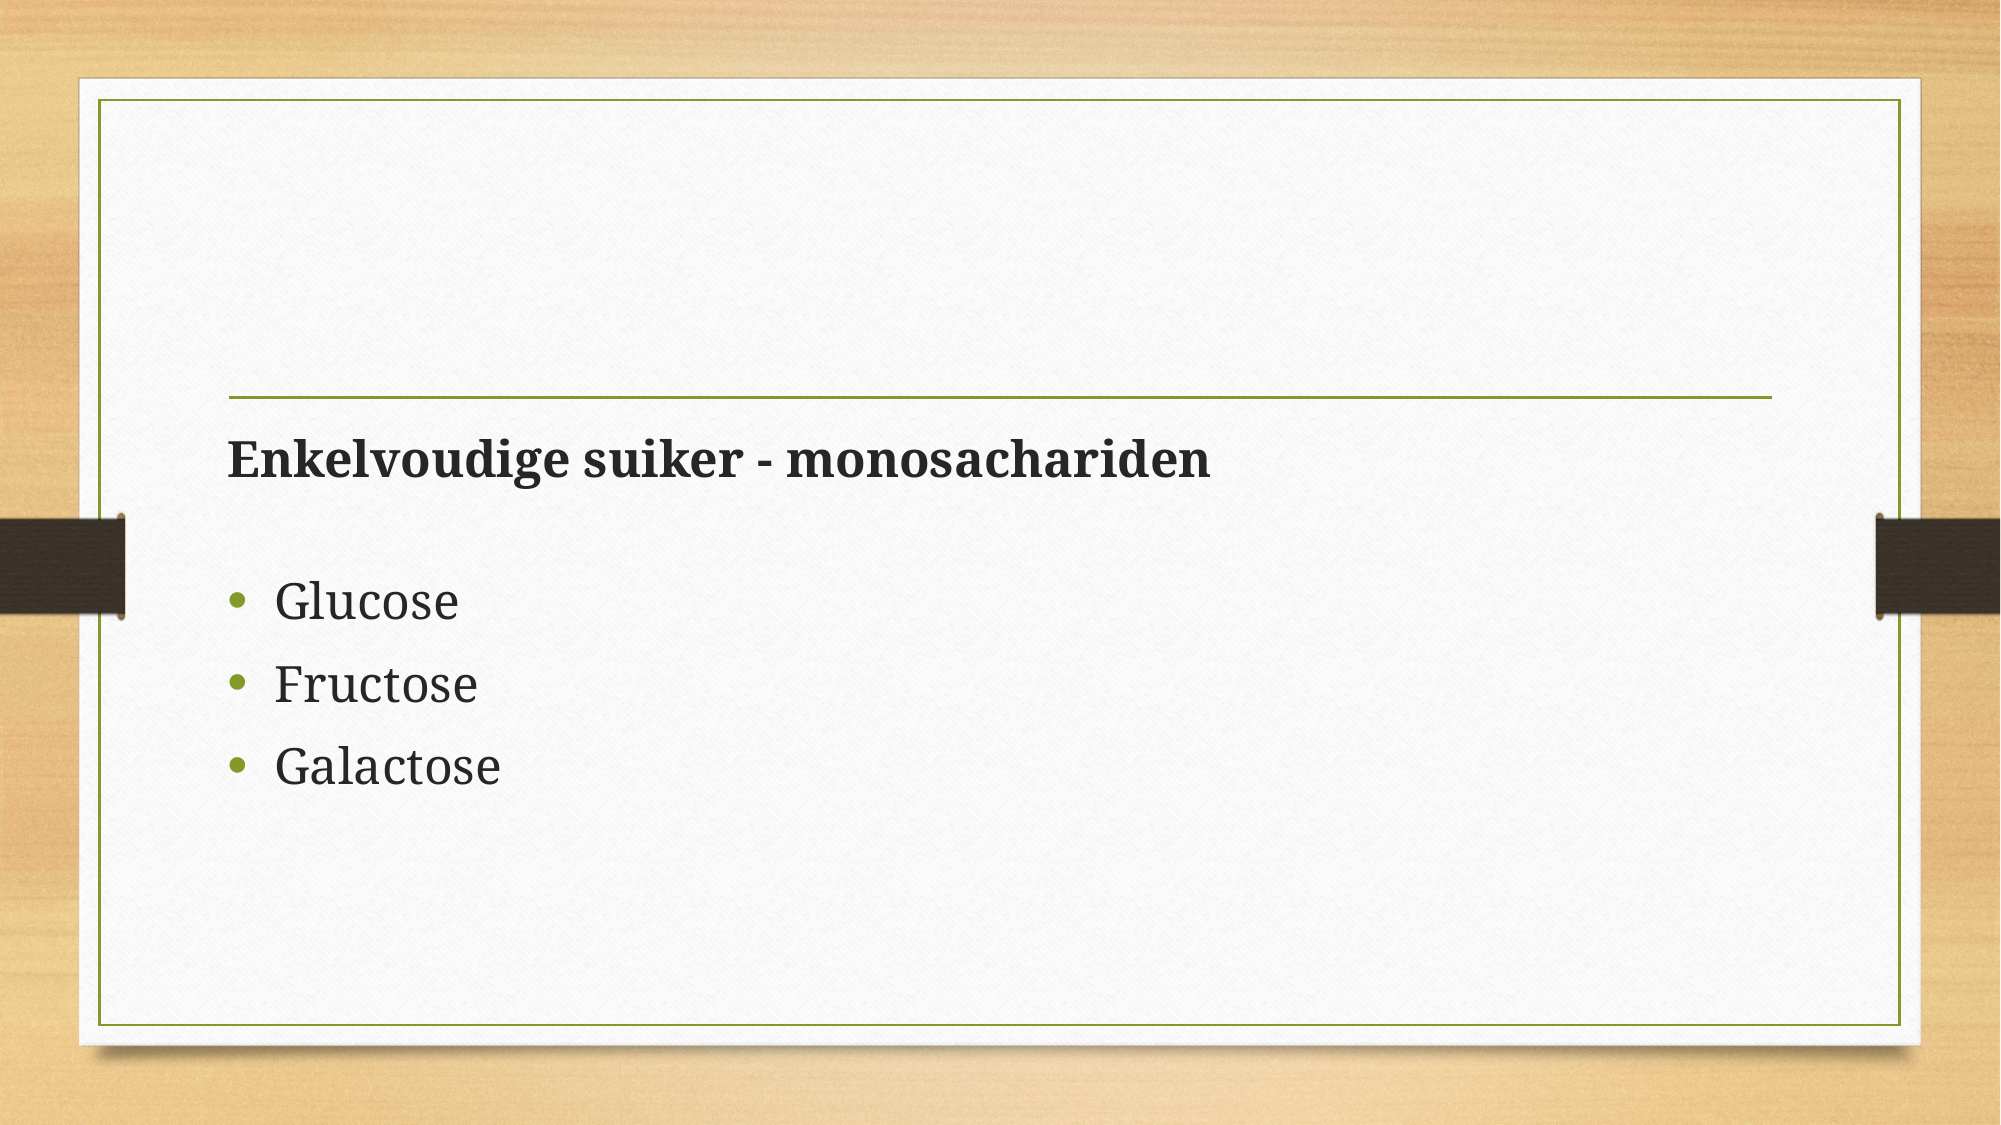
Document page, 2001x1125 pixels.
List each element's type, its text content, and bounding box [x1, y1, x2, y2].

list Enkelvoudige suiker - monosachariden Glucose Fructose Galactose [212, 419, 1788, 964]
picture [0, 0, 2001, 1125]
